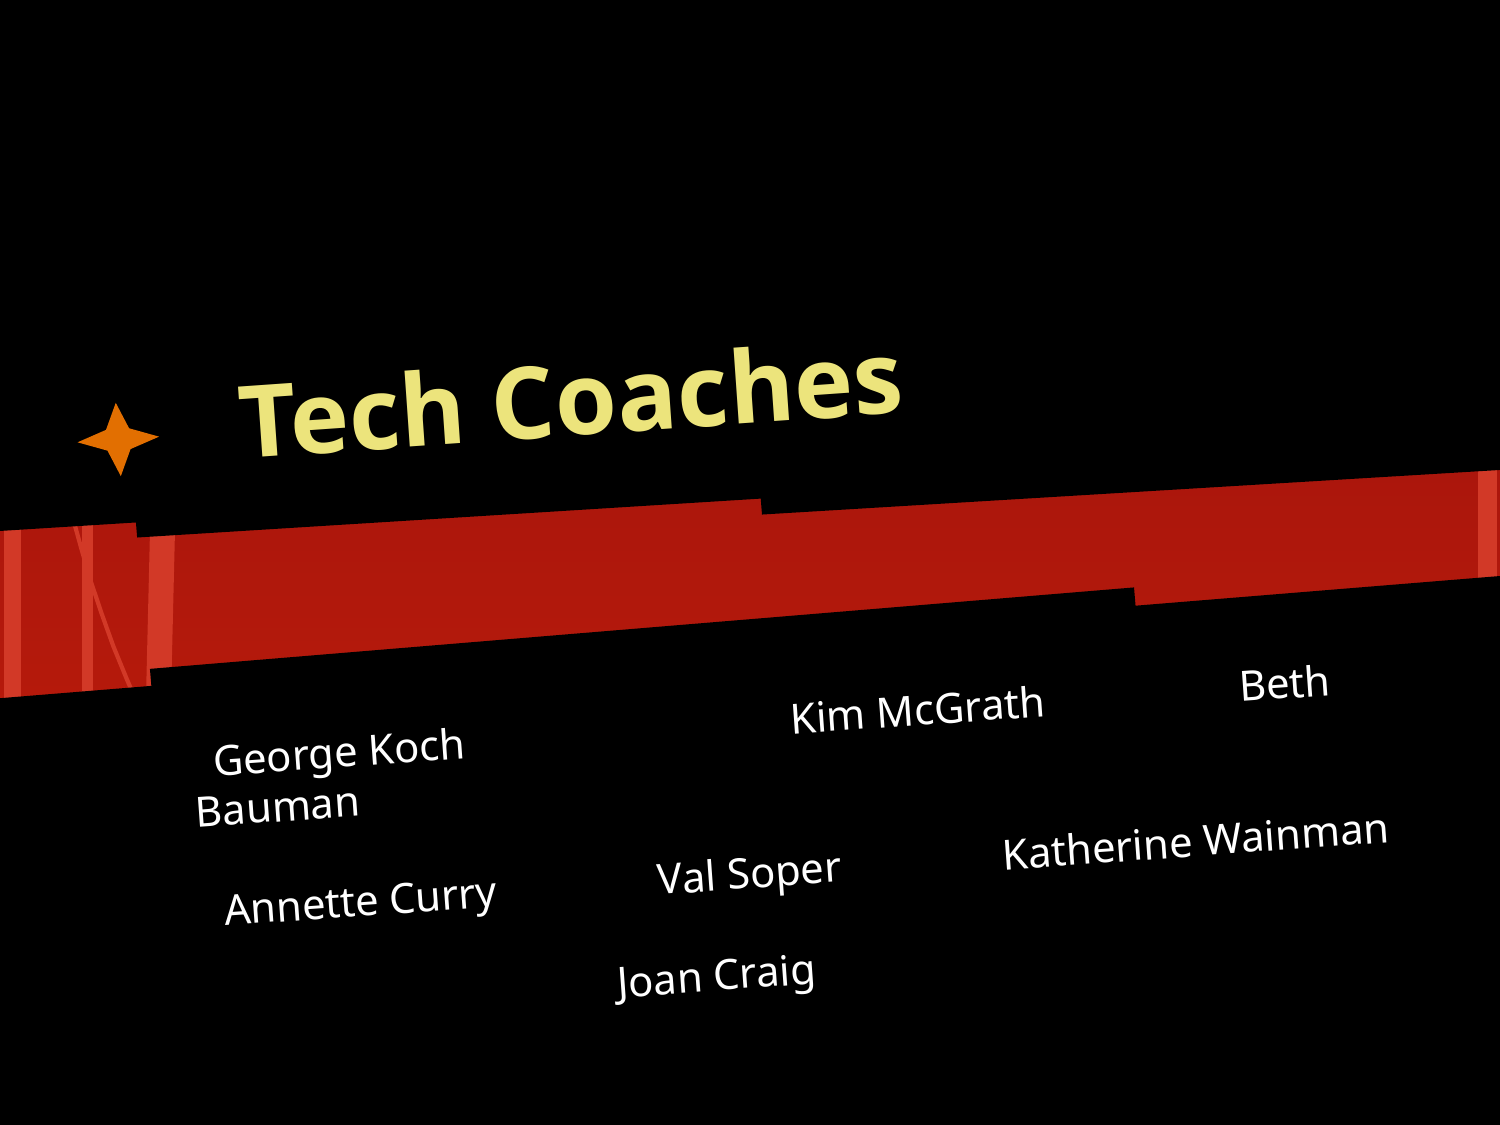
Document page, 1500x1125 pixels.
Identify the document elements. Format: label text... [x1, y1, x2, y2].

title Tech Coaches [163, 190, 1451, 499]
subtitle George Koch Kim McGrath Beth Bauman Annette Curry Val Soper Katherine Wainman Joan Craig [161, 456, 1451, 1125]
